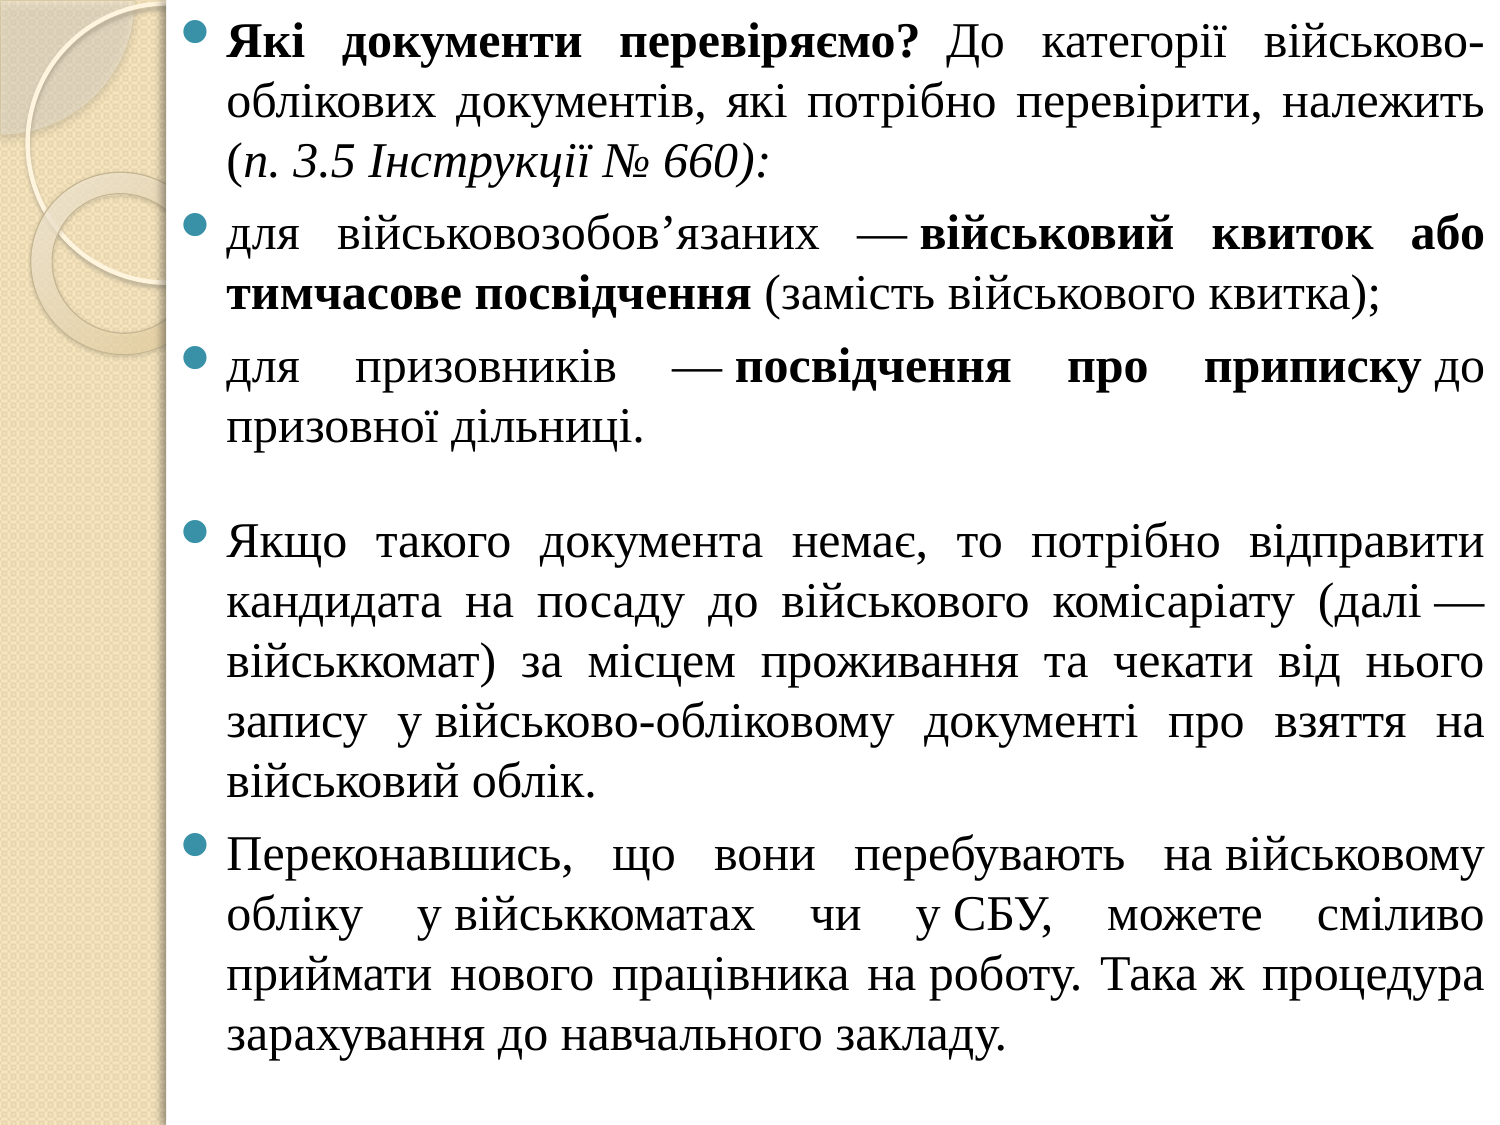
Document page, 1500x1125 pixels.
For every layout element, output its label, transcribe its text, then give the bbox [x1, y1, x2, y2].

list Які документи перевіряємо? До категорії військово-облікових документів, які потрібно перевірити, належить (п. 3.5 Інструкції № 660): для військовозобов’язаних — військовий квиток або тимчасове посвідчення (замість військового квитка); для призовників — посвідчення про приписку до призовної дільниці. Якщо такого документа немає, то потрібно відправити кандидата на посаду до військового комісаріату (далі — військкомат) за місцем проживання та чекати від нього запису у військово-обліковому документі про взяття на військовий облік. Переконавшись, що вони перебувають на військовому обліку у військкоматах чи у СБУ, можете сміливо приймати нового працівника на роботу. Така ж процедура зарахування до навчального закладу. [151, 0, 1500, 1125]
